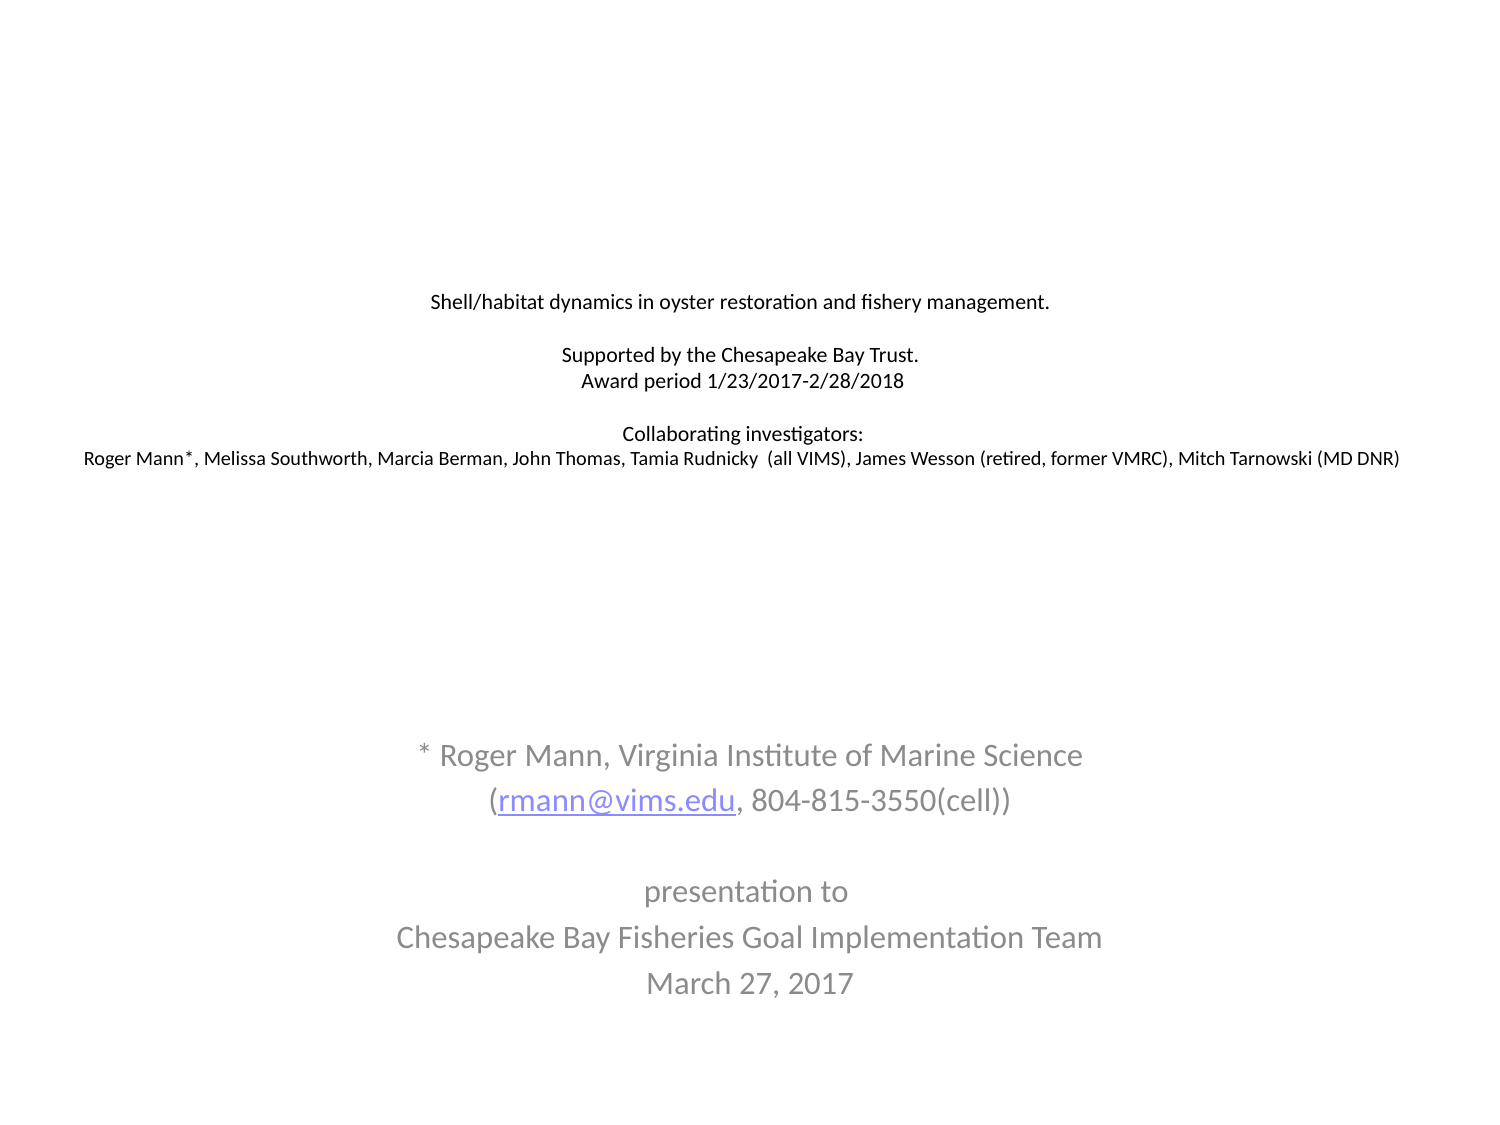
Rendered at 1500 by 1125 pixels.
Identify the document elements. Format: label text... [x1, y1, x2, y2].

subtitle * Roger Mann, Virginia Institute of Marine Science (rmann@vims.edu, 804-815-3550(cell)) presentation to Chesapeake Bay Fisheries Goal Implementation Team March 27, 2017 [225, 725, 1275, 1014]
title Shell/habitat dynamics in oyster restoration and fishery management. Supported by the Chesapeake Bay Trust. Award period 1/23/2017-2/28/2018 Collaborating investigators: Roger Mann*, Melissa Southworth, Marcia Berman, John Thomas, Tamia Rudnicky (all VIMS), James Wesson (retired, former VMRC), Mitch Tarnowski (MD DNR) [55, 268, 1432, 514]
